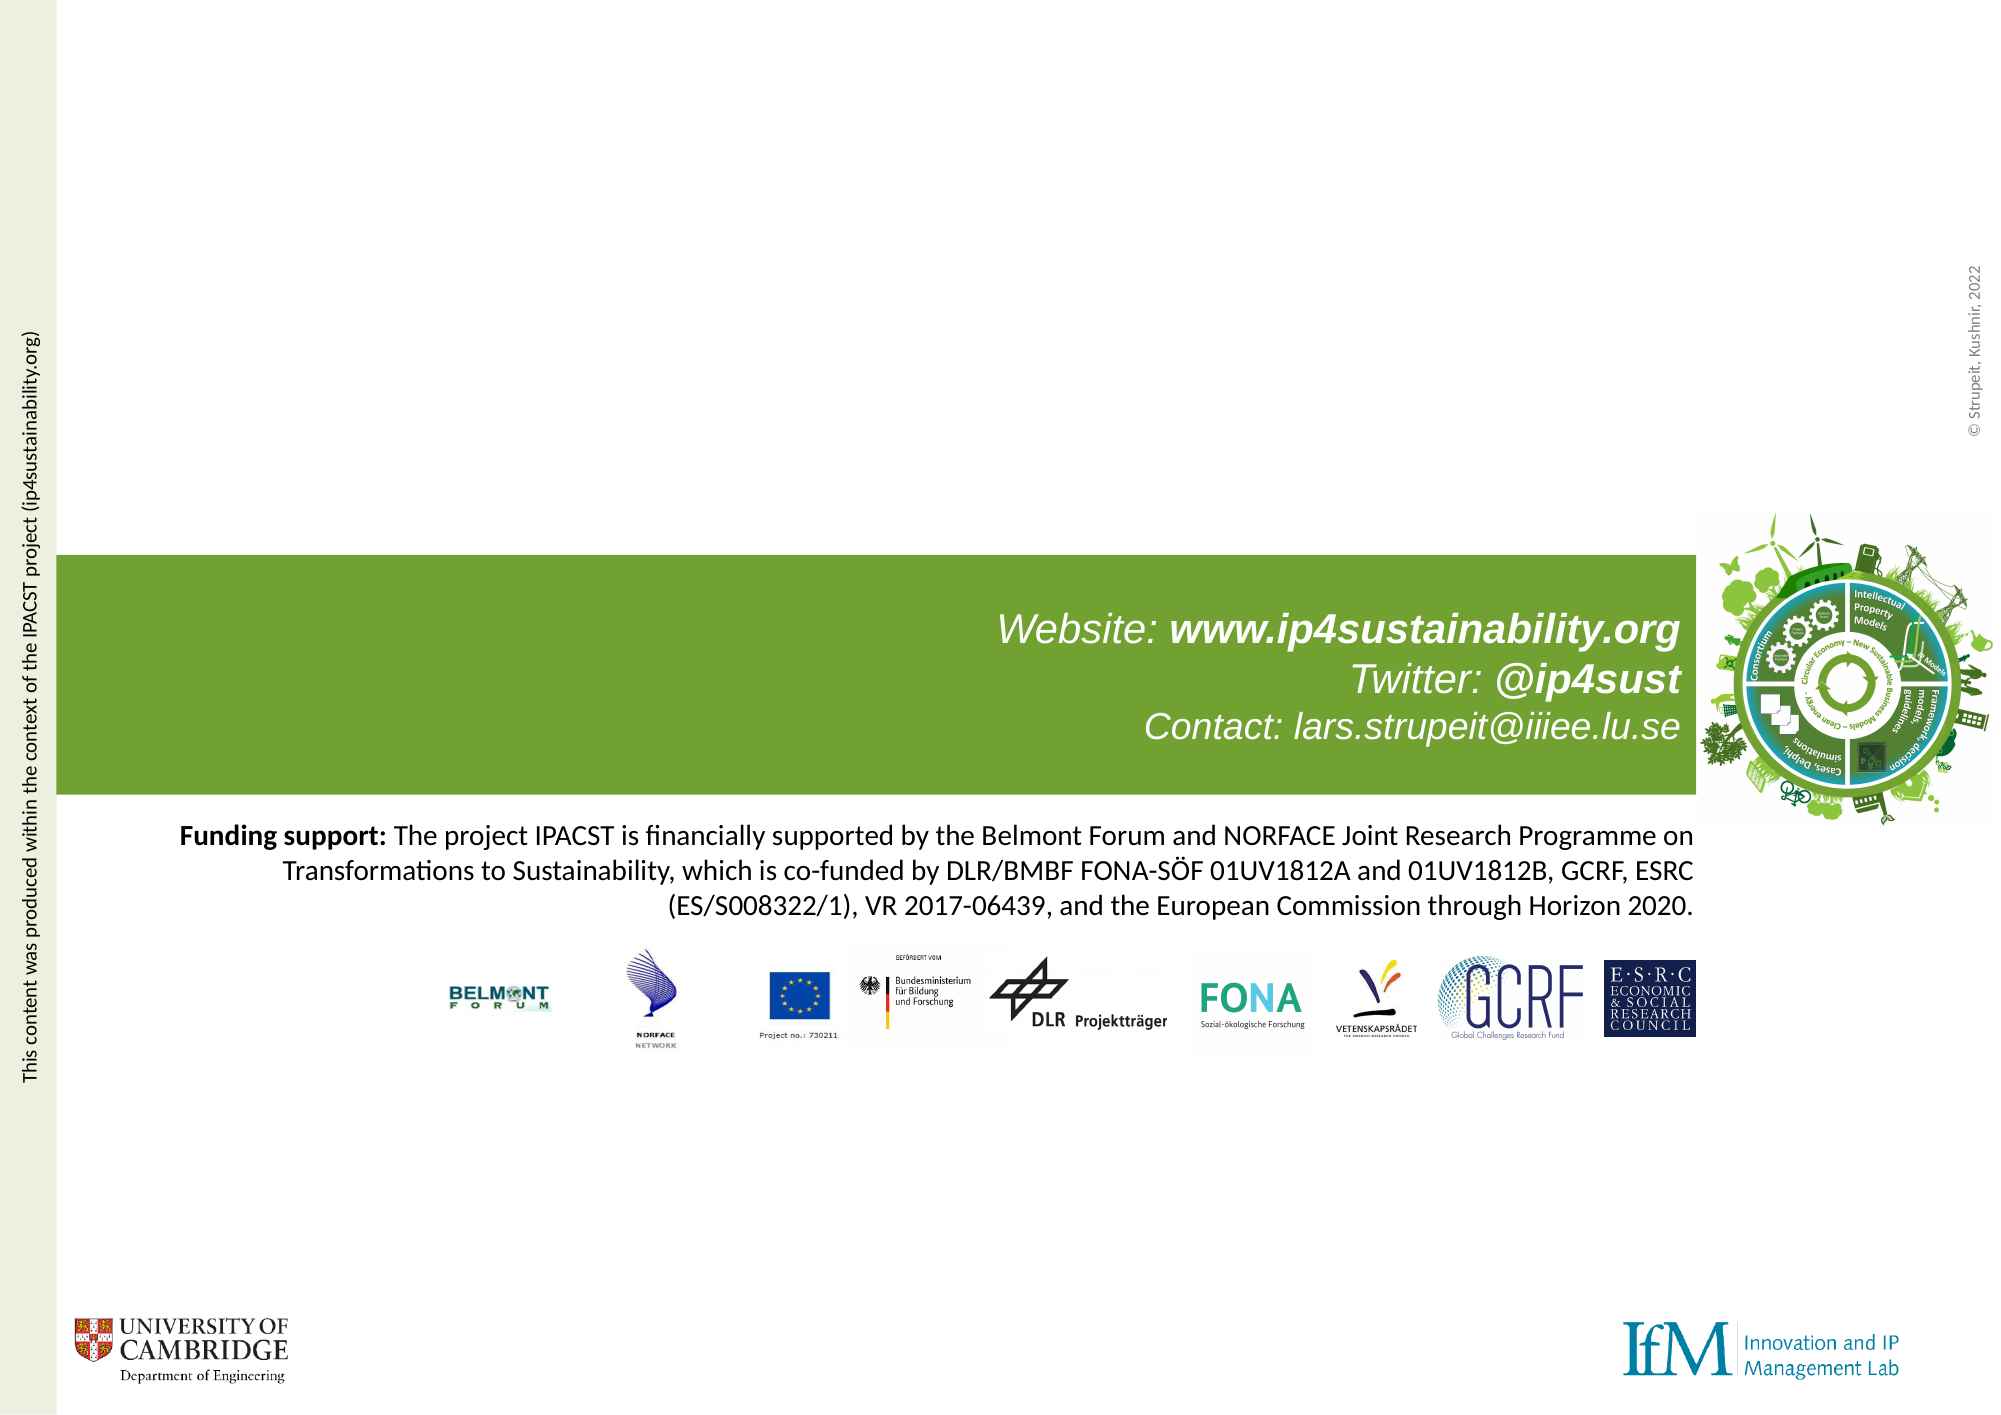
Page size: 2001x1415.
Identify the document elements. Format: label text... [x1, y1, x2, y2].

picture [1696, 510, 1997, 830]
picture [1623, 1322, 1905, 1380]
picture [74, 1317, 288, 1386]
picture [1637, 1322, 1663, 1373]
picture [1623, 1325, 1629, 1373]
text_box Funding support: The project IPACST is financially supported by the Belmont Forum and NORFACE Joint Research Programme on Transformations to Sustainability, which is co-funded by DLR/BMBF FONA-SÖF 01UV1812A and 01UV1812B, GCRF, ESRC (ES/S008322/1), VR 2017-06439, and the European Commission through Horizon 2020. [113, 808, 1710, 929]
picture [1652, 1325, 1669, 1373]
picture [1677, 1322, 1715, 1362]
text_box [436, 943, 1696, 1062]
text_box Website: www.ip4sustainability.org Twitter: @ip4sust Contact: lars.strupeit@iiiee.lu.se [55, 554, 1696, 796]
